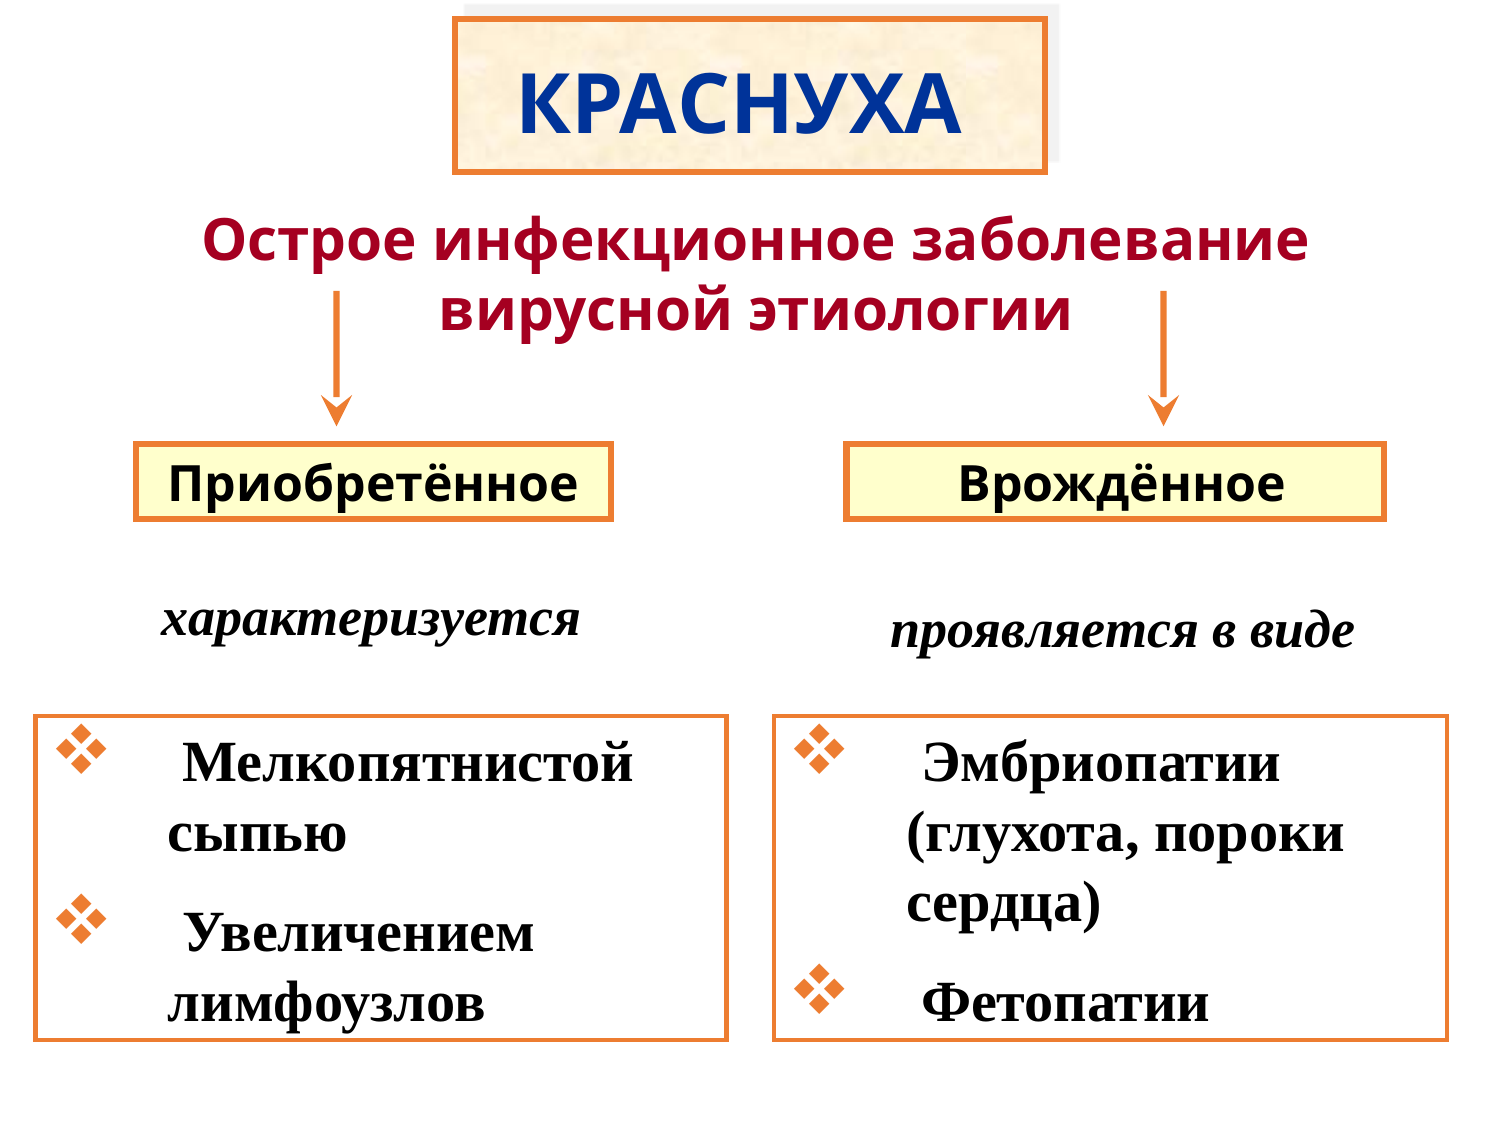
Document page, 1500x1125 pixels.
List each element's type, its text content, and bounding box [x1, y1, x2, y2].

text_box [1153, 405, 1174, 427]
text_box проявляется в виде [822, 586, 1424, 666]
text_box Острое инфекционное заболевание вирусной этиологии [76, 194, 1436, 350]
text_box Приобретённое [135, 444, 611, 519]
text_box Врождённое [846, 444, 1385, 519]
text_box Мелкопятнистой сыпью Увеличением лимфоузлов [35, 716, 727, 1040]
text_box характеризуется [123, 574, 621, 654]
text_box [326, 405, 347, 427]
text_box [360, 18, 1140, 173]
text_box Эмбриопатии (глухота, пороки сердца) Фетопатии [773, 716, 1447, 1040]
